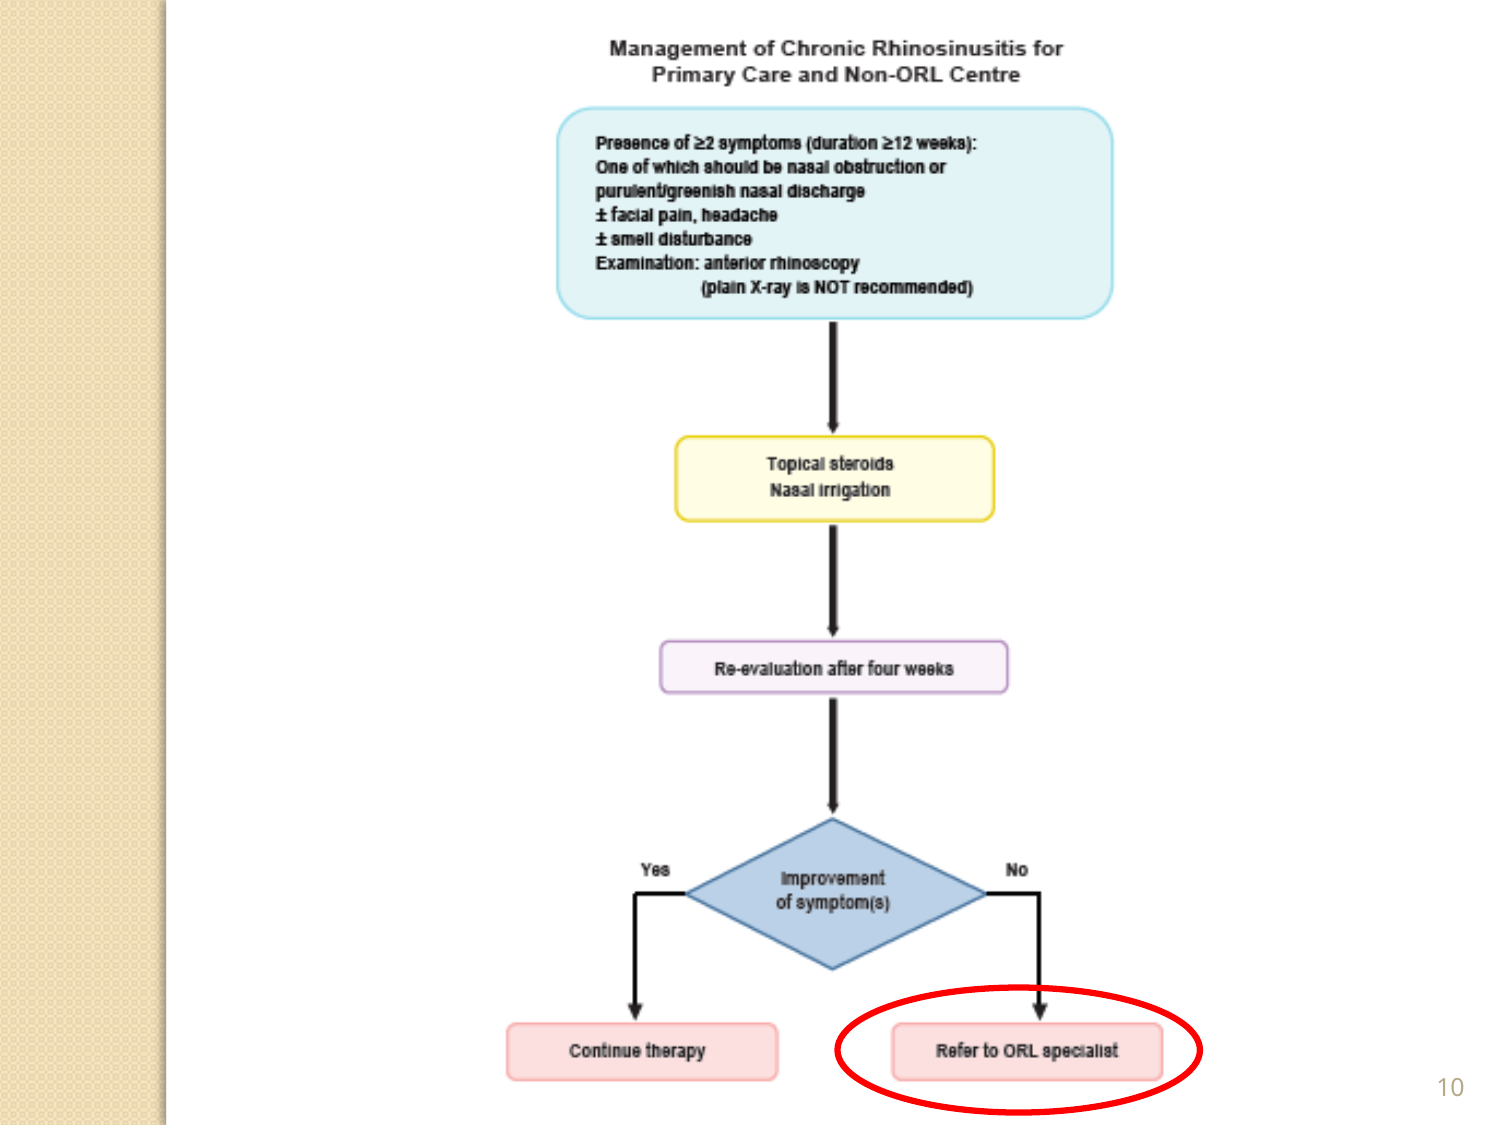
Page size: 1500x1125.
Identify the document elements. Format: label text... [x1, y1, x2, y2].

slide_number 10 [1413, 1034, 1488, 1113]
picture [487, 30, 1188, 1095]
text_box [1195, 1032, 1203, 1068]
text_box [926, 1106, 1111, 1115]
